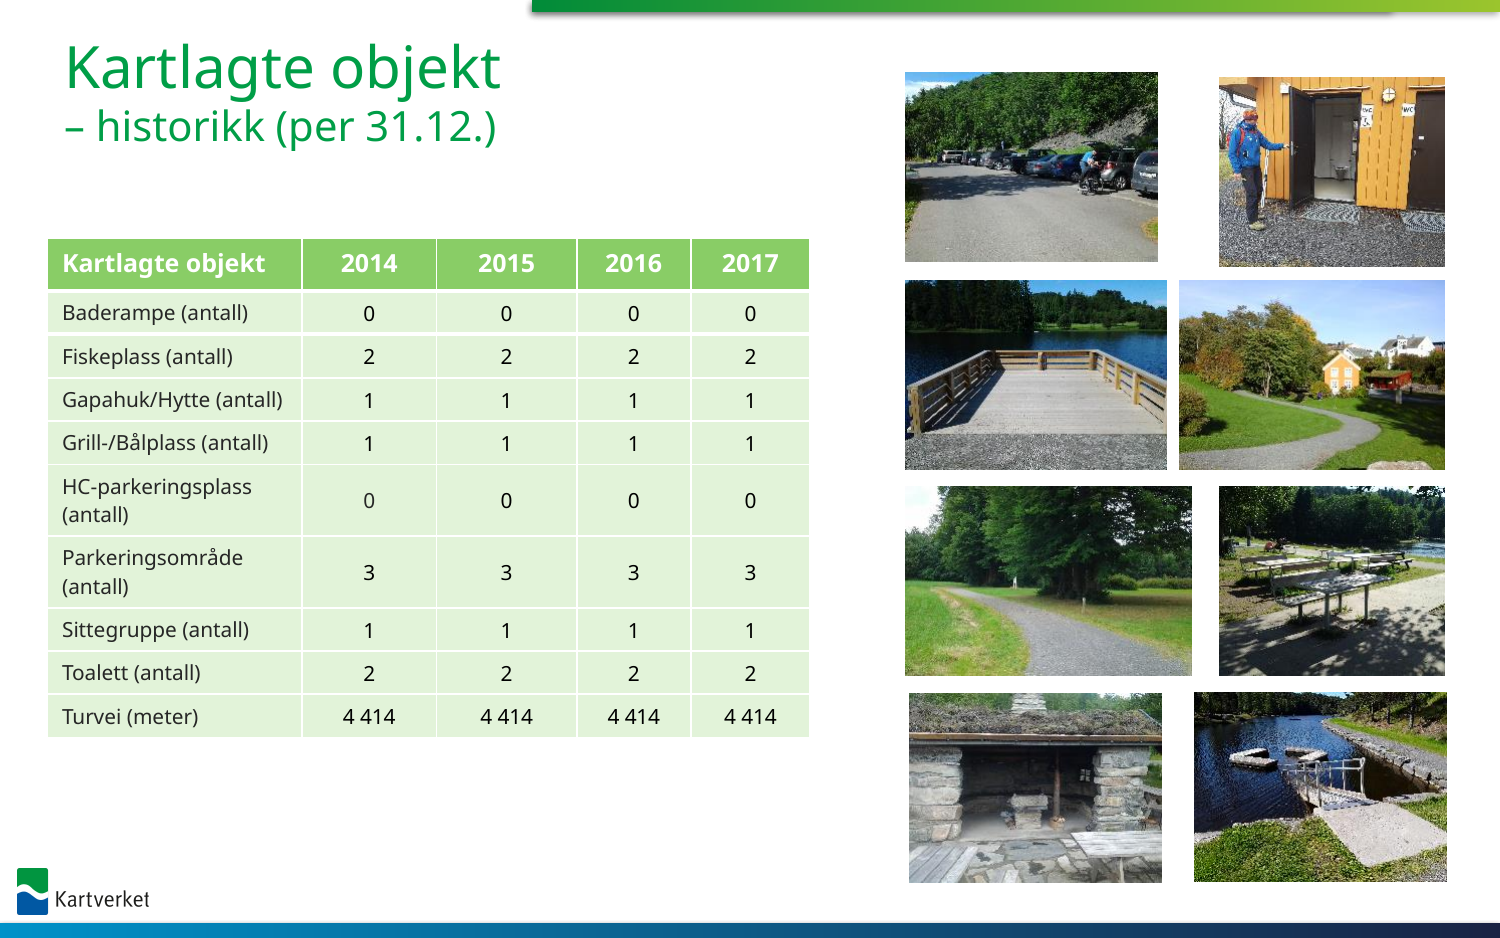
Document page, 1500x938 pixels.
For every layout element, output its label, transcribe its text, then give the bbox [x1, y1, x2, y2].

table_cell Fiskeplass (antall) [48, 336, 301, 377]
table_cell 1 [437, 422, 576, 464]
table_cell 2 [692, 652, 809, 693]
picture [1194, 692, 1448, 882]
table_cell 4 414 [578, 695, 690, 737]
table_cell 1 [692, 379, 809, 420]
table_cell 1 [578, 609, 690, 650]
table_cell 4 414 [692, 695, 809, 737]
table_cell 1 [692, 422, 809, 464]
table_header 2017 [692, 239, 809, 289]
table_cell 0 [437, 293, 576, 332]
table_header Kartlagte objekt [48, 239, 301, 289]
table_cell 0 [303, 293, 436, 332]
table_cell 2 [692, 336, 809, 377]
table_cell 1 [303, 422, 436, 464]
table_cell 0 [578, 465, 690, 535]
table_cell 0 [692, 293, 809, 332]
table_cell 1 [437, 609, 576, 650]
table_cell 1 [303, 609, 436, 650]
table_cell 2 [578, 336, 690, 377]
table_cell Toalett (antall) [48, 652, 301, 693]
table_cell Baderampe (antall) [48, 293, 301, 332]
table_cell 3 [578, 537, 690, 607]
table_cell 2 [437, 652, 576, 693]
table_cell Parkeringsområde (antall) [48, 537, 301, 607]
table_cell 2 [578, 652, 690, 693]
table_cell 0 [692, 465, 809, 535]
table_cell 1 [303, 379, 436, 420]
table_header 2015 [437, 239, 576, 289]
table_cell 1 [437, 379, 576, 420]
table_cell 1 [692, 609, 809, 650]
table_cell 4 414 [303, 695, 436, 737]
table_header 2016 [578, 239, 690, 289]
table_cell 3 [437, 537, 576, 607]
picture [909, 693, 1163, 884]
text_box Kartlagte objekt – historikk (per 31.12.) [49, 14, 1431, 158]
picture [1219, 486, 1445, 676]
picture [905, 280, 1167, 470]
table_cell Gapahuk/Hytte (antall) [48, 379, 301, 420]
table_header 2014 [303, 239, 436, 289]
table_cell 0 [303, 465, 436, 535]
table_cell Grill-/Bålplass (antall) [48, 422, 301, 464]
picture [1219, 77, 1445, 267]
table_cell 3 [303, 537, 436, 607]
table_cell 3 [692, 537, 809, 607]
table_cell HC-parkeringsplass (antall) [48, 465, 301, 535]
table_cell 4 414 [437, 695, 576, 737]
table_cell 1 [578, 422, 690, 464]
table_cell 2 [303, 336, 436, 377]
table_cell 2 [303, 652, 436, 693]
table_cell Sittegruppe (antall) [48, 609, 301, 650]
table_cell Turvei (meter) [48, 695, 301, 737]
table_cell 0 [578, 293, 690, 332]
table_cell 1 [578, 379, 690, 420]
picture [1179, 280, 1445, 470]
table_cell 2 [437, 336, 576, 377]
table_cell 0 [437, 465, 576, 535]
picture [905, 72, 1158, 262]
picture [905, 486, 1193, 676]
